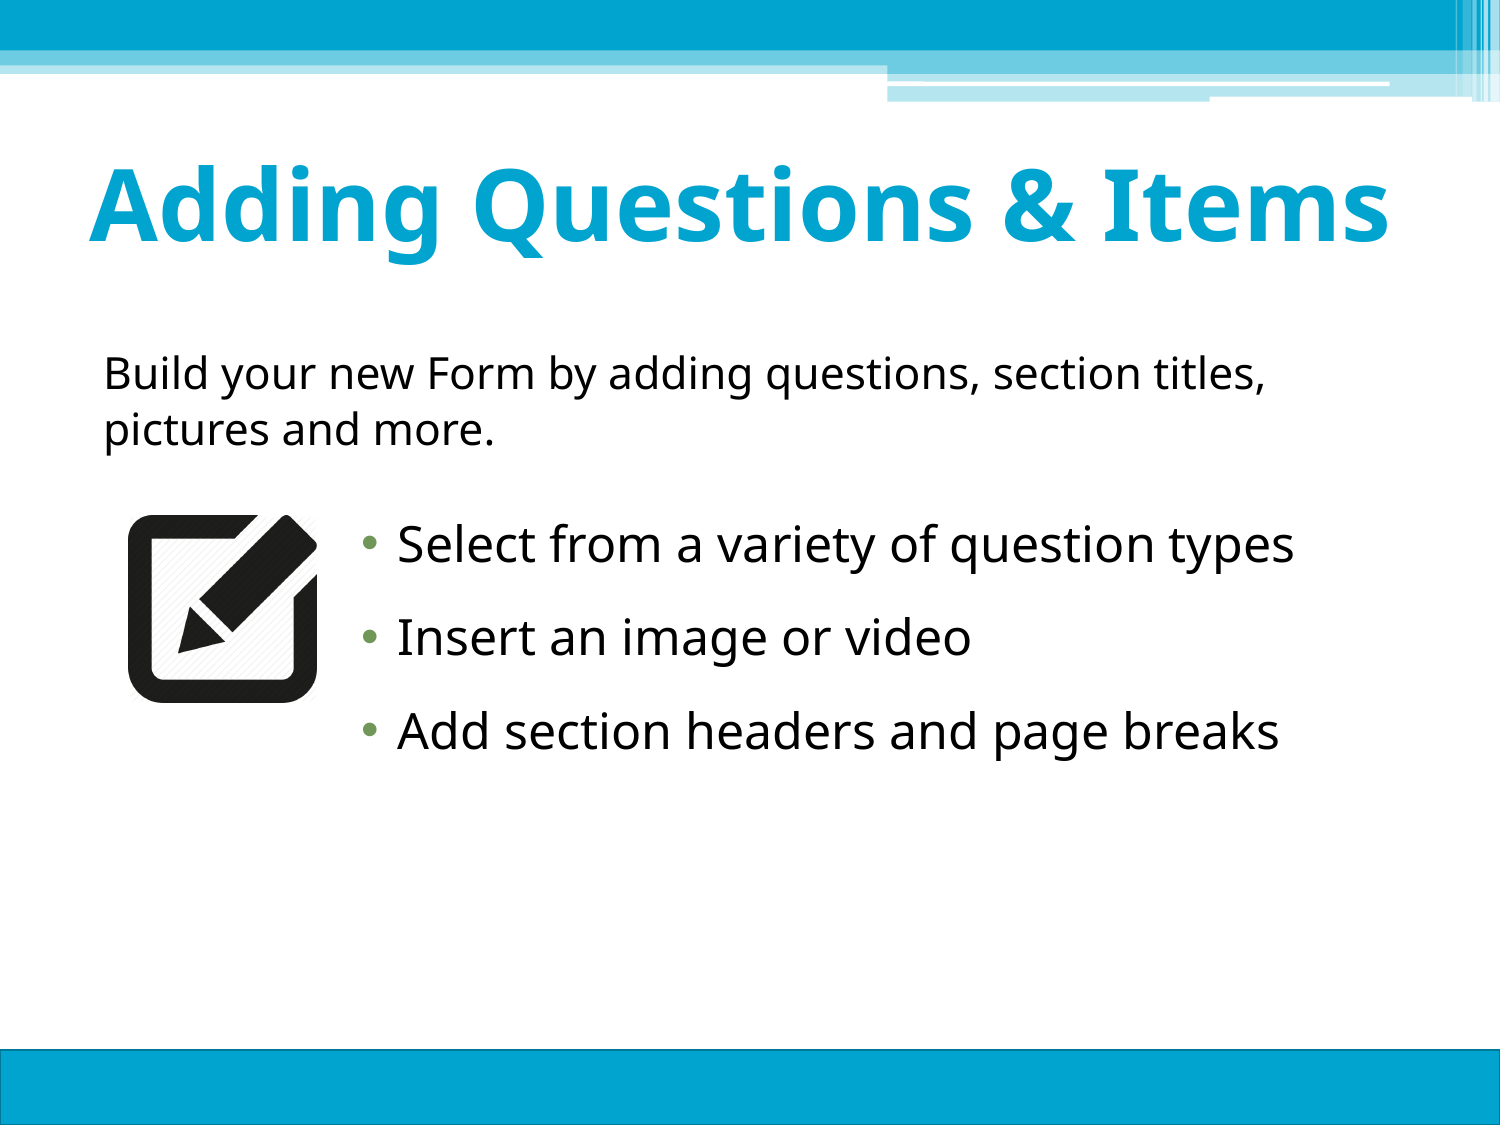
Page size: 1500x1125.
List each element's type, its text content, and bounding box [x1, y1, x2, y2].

text_box Select from a variety of question types Insert an image or video Add section headers and page breaks [324, 474, 1438, 1063]
list Build your new Form by adding questions, section titles, pictures and more. [69, 337, 1412, 500]
picture [128, 515, 317, 703]
text_box [0, 1049, 1500, 1125]
title Adding Questions & Items [75, 115, 1418, 288]
